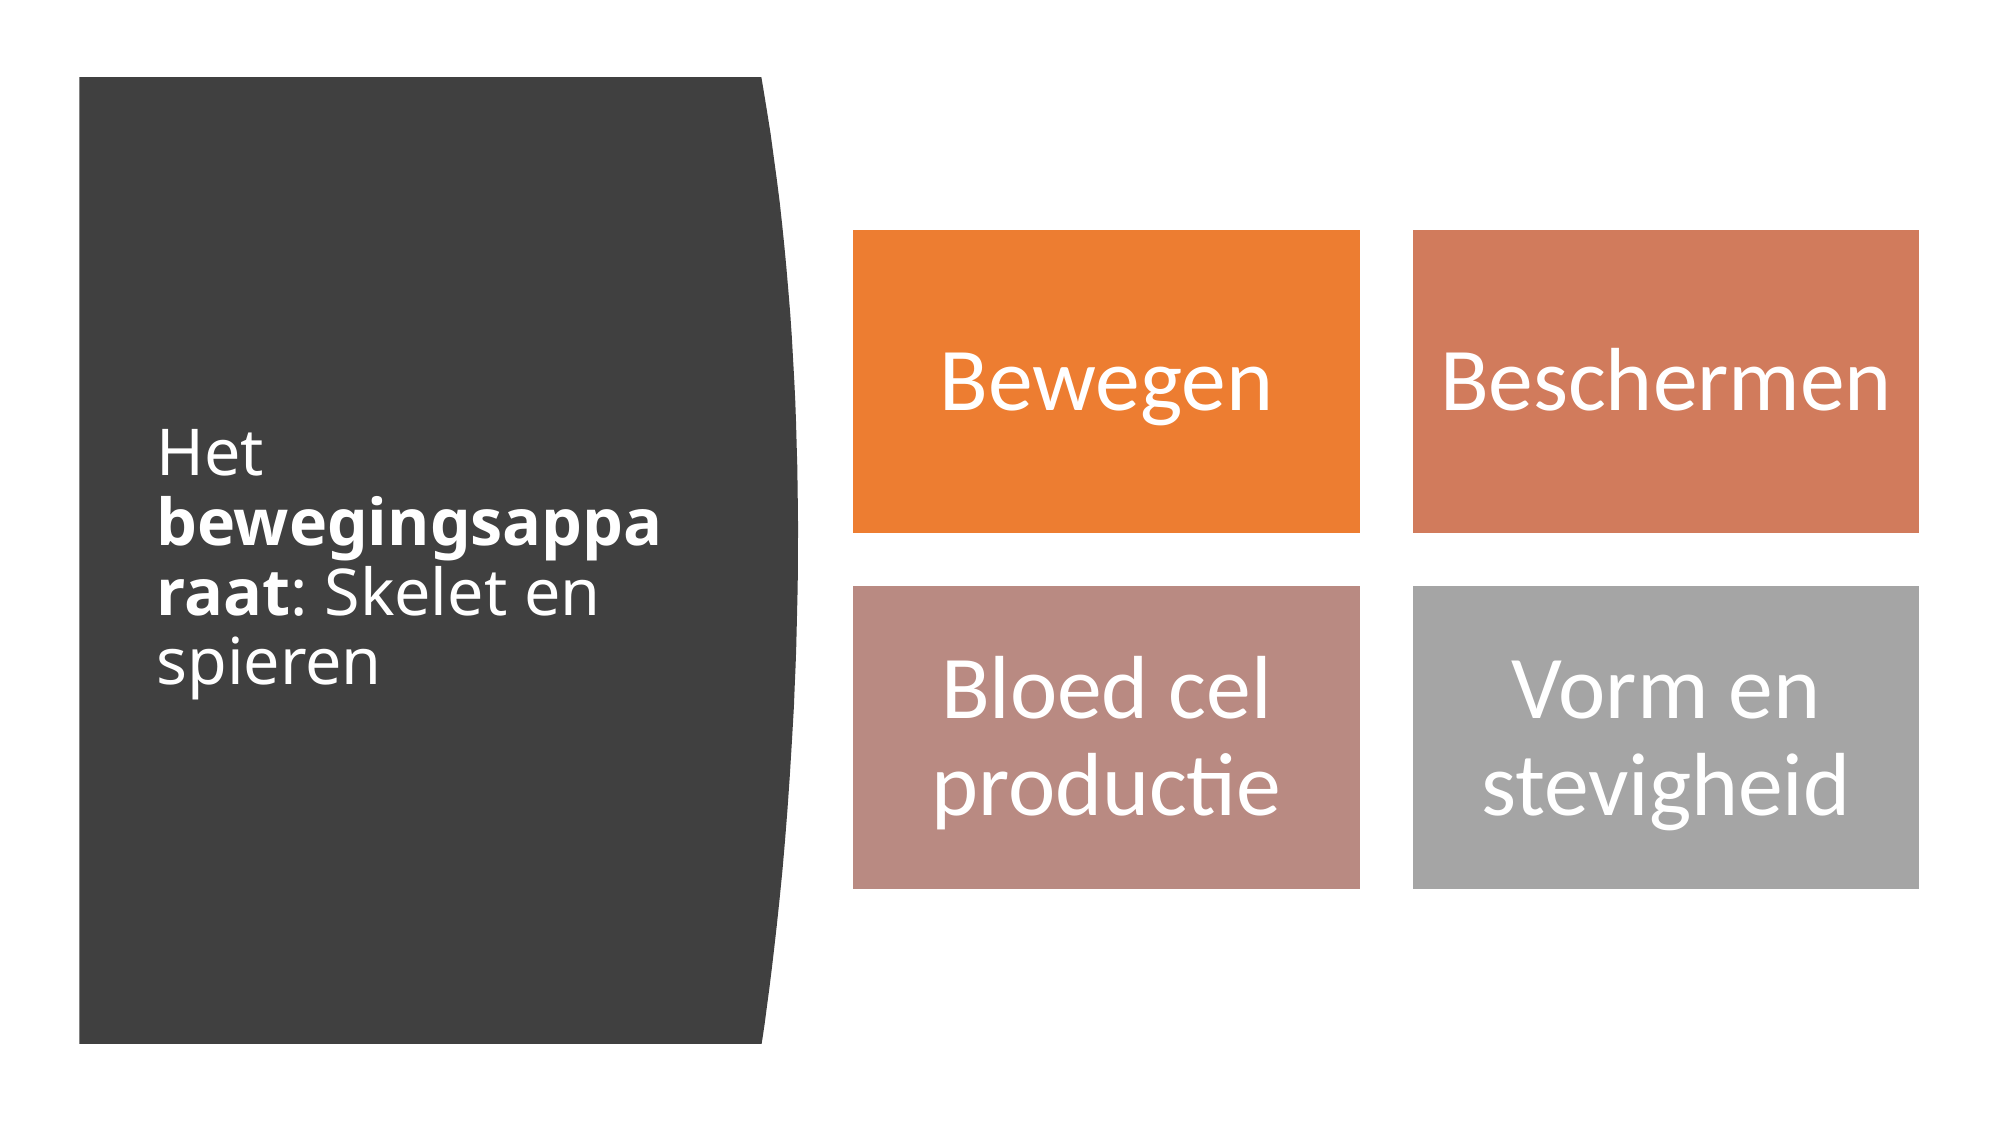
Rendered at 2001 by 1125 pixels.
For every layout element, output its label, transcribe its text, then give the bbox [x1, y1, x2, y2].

text_box [78, 76, 800, 1045]
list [852, 77, 1921, 1043]
title Het bewegingsapparaat: Skelet en spieren [141, 166, 702, 953]
